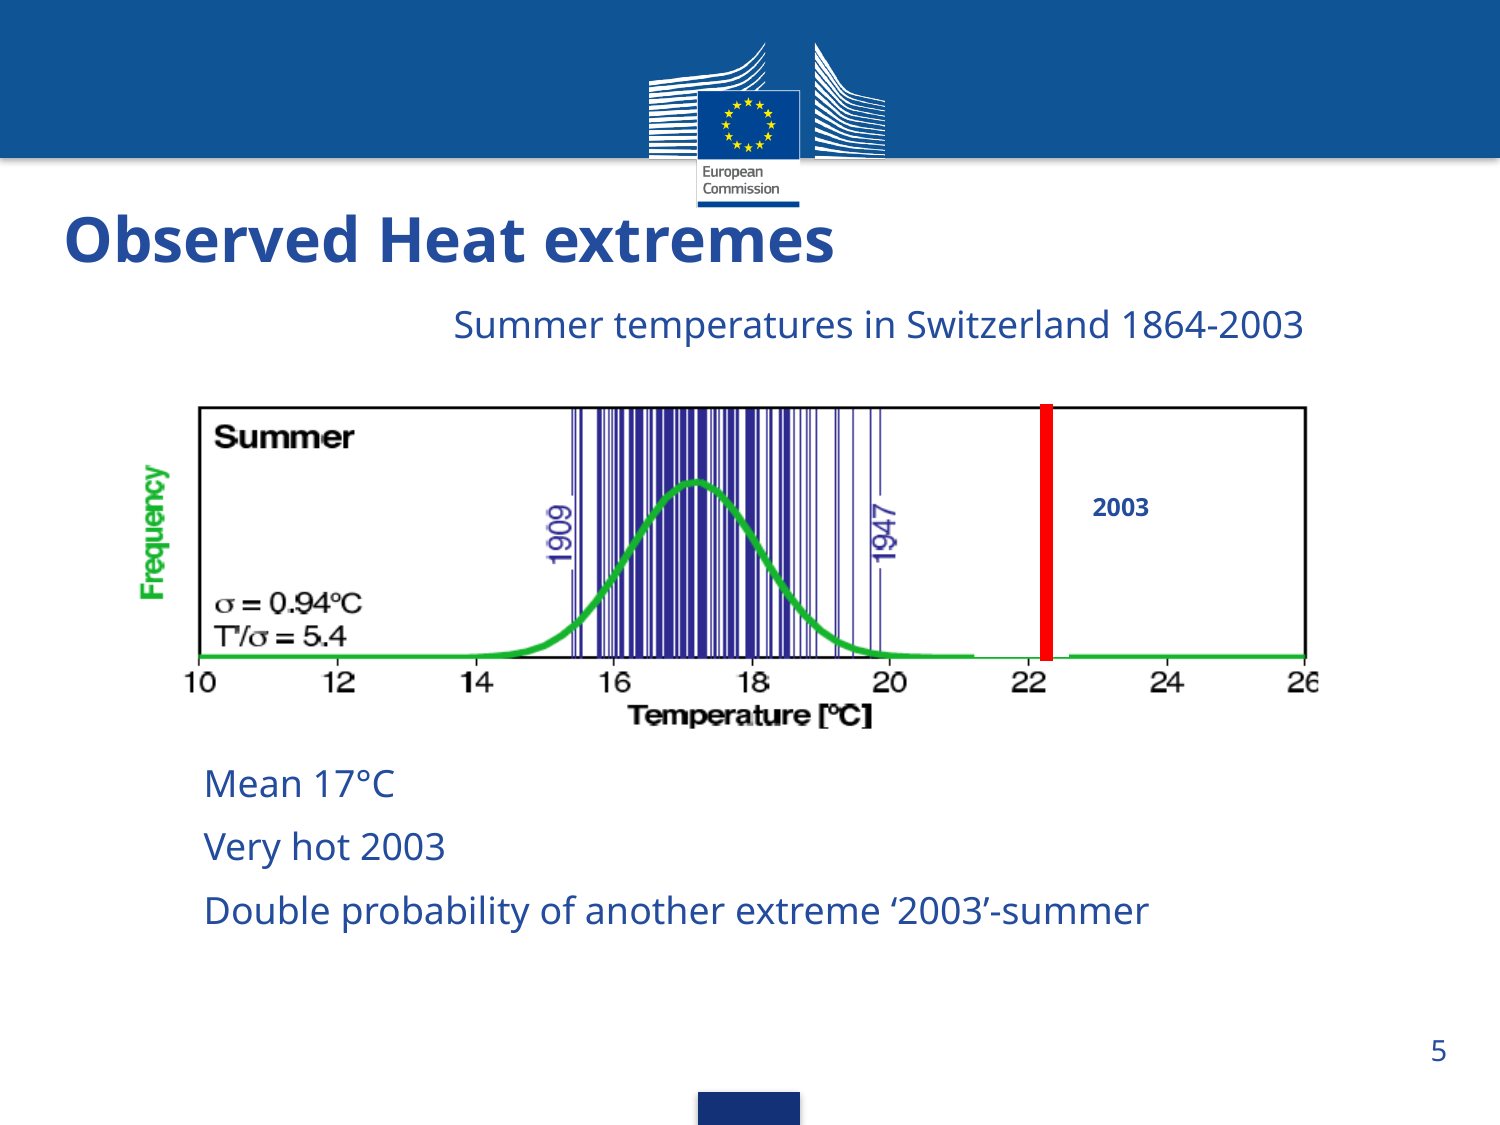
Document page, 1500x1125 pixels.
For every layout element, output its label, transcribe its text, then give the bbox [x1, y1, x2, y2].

picture [124, 387, 1345, 754]
picture [649, 42, 885, 162]
text_box Summer temperatures in Switzerland 1864-2003 [112, 292, 1322, 354]
text_box Observed Heat extremes [0, 162, 1276, 313]
slide_number 5 [1387, 1024, 1463, 1103]
text_box Mean 17°C Very hot 2003 Double probability of another extreme ‘2003’-summer [187, 751, 1388, 941]
